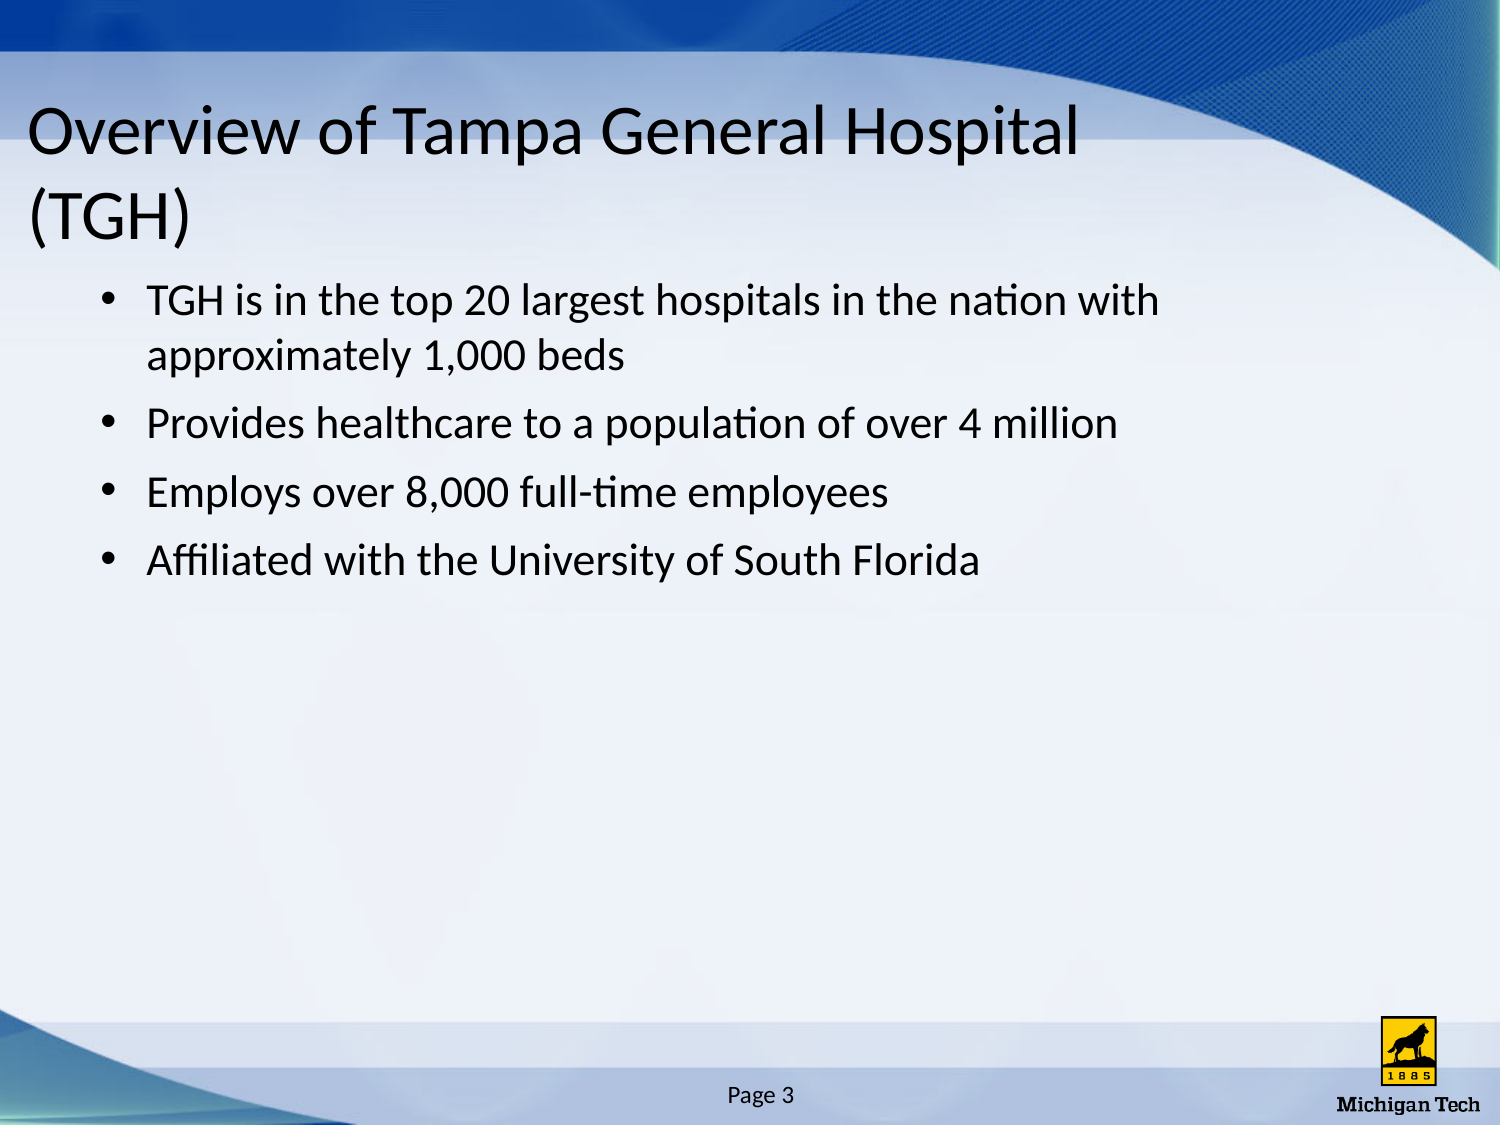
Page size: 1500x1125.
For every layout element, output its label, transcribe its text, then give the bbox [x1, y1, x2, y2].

title Overview of Tampa General Hospital (TGH) [12, 75, 1263, 263]
list TGH is in the top 20 largest hospitals in the nation with approximately 1,000 beds Provides healthcare to a population of over 4 million Employs over 8,000 full-time employees Affiliated with the University of South Florida [75, 262, 1425, 1063]
picture [0, 0, 1500, 1125]
